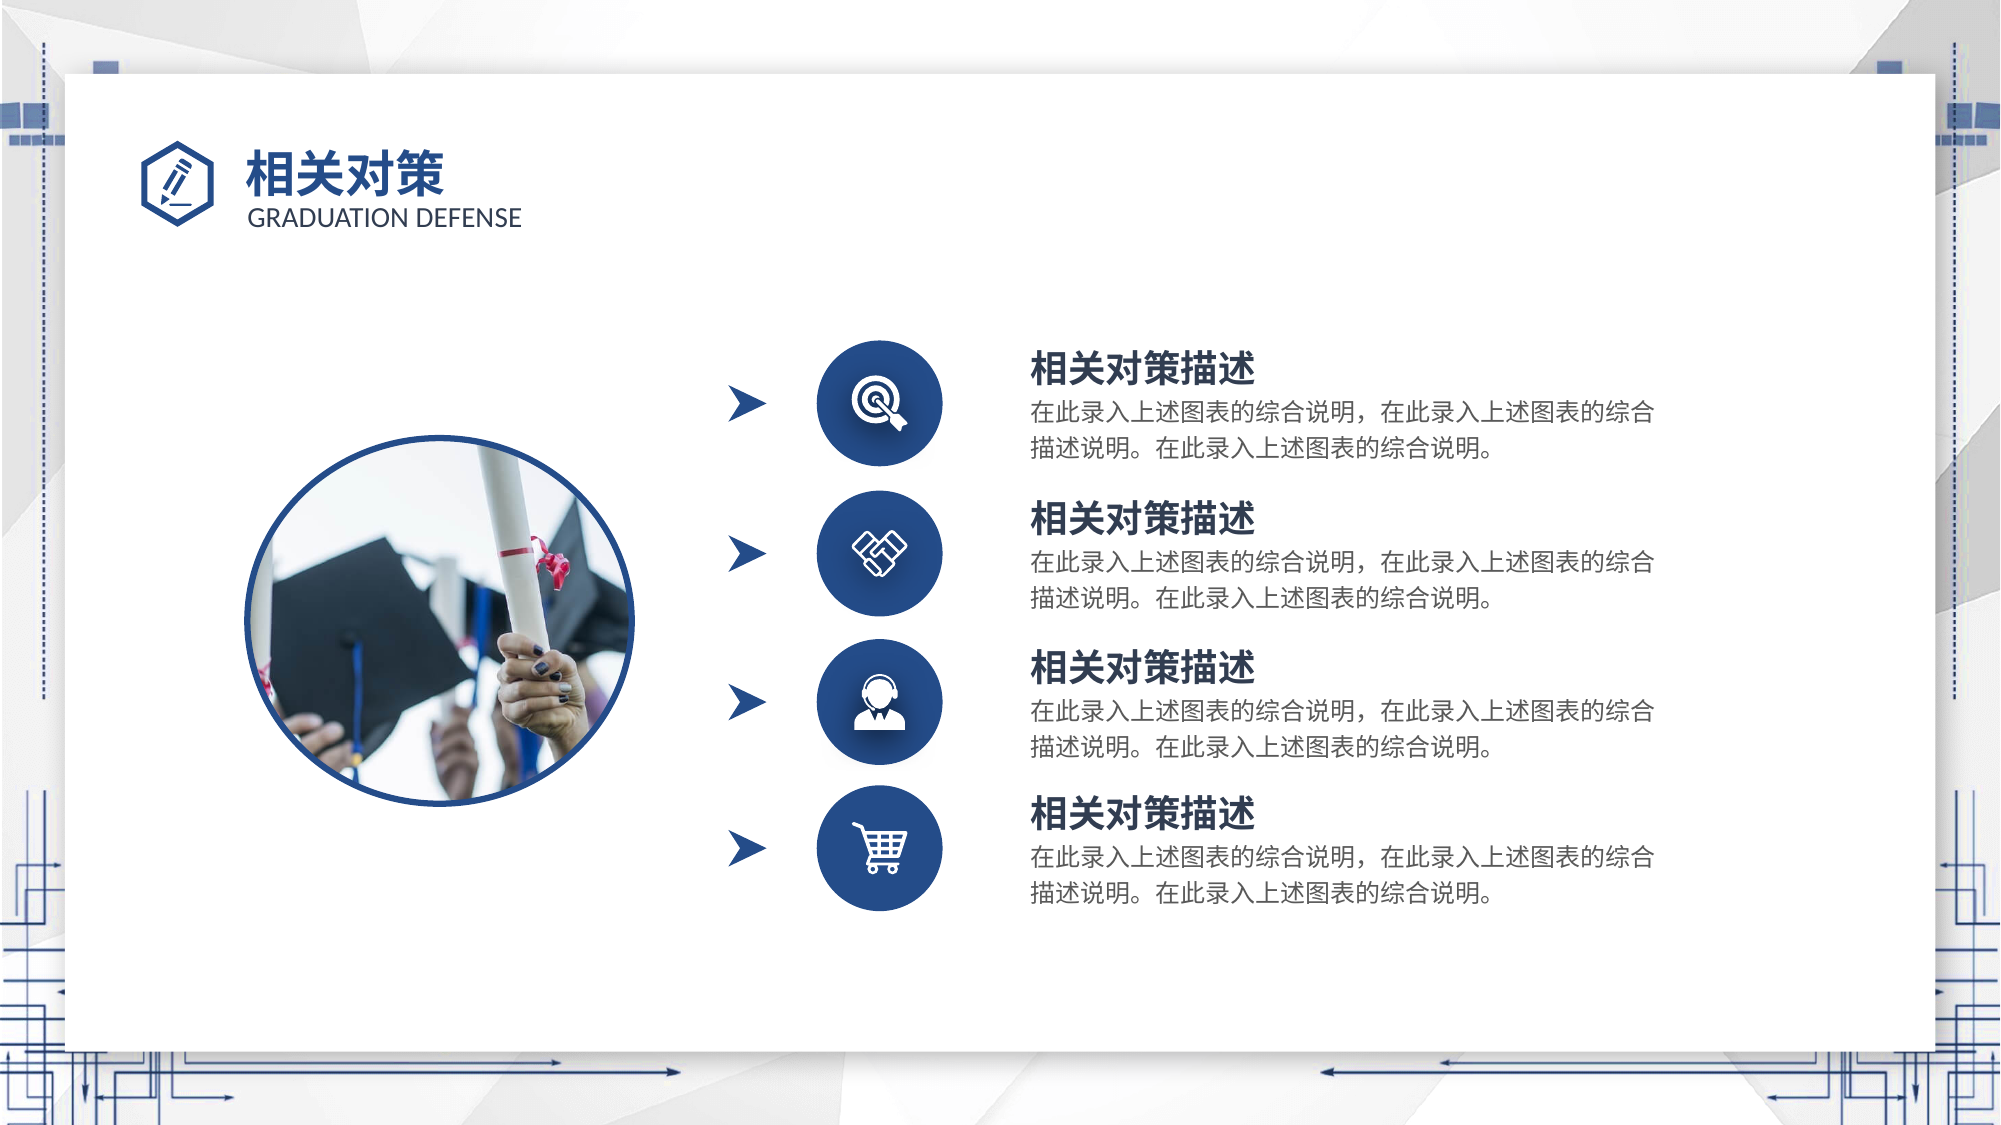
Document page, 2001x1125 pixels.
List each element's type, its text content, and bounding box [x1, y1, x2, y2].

text_box [725, 532, 769, 575]
text_box [815, 784, 944, 913]
text_box [853, 673, 906, 731]
text_box [725, 827, 769, 870]
text_box [815, 489, 944, 618]
title 相关对策 [230, 123, 827, 199]
text_box [850, 528, 909, 579]
text_box [725, 681, 769, 723]
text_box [1016, 773, 1685, 917]
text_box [1016, 627, 1685, 770]
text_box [1016, 328, 1685, 472]
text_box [1016, 479, 1685, 622]
text_box [850, 374, 909, 433]
text_box [725, 382, 769, 425]
text_box [815, 638, 944, 754]
text_box [850, 820, 909, 876]
text_box [815, 339, 944, 468]
picture [0, 0, 2001, 1125]
